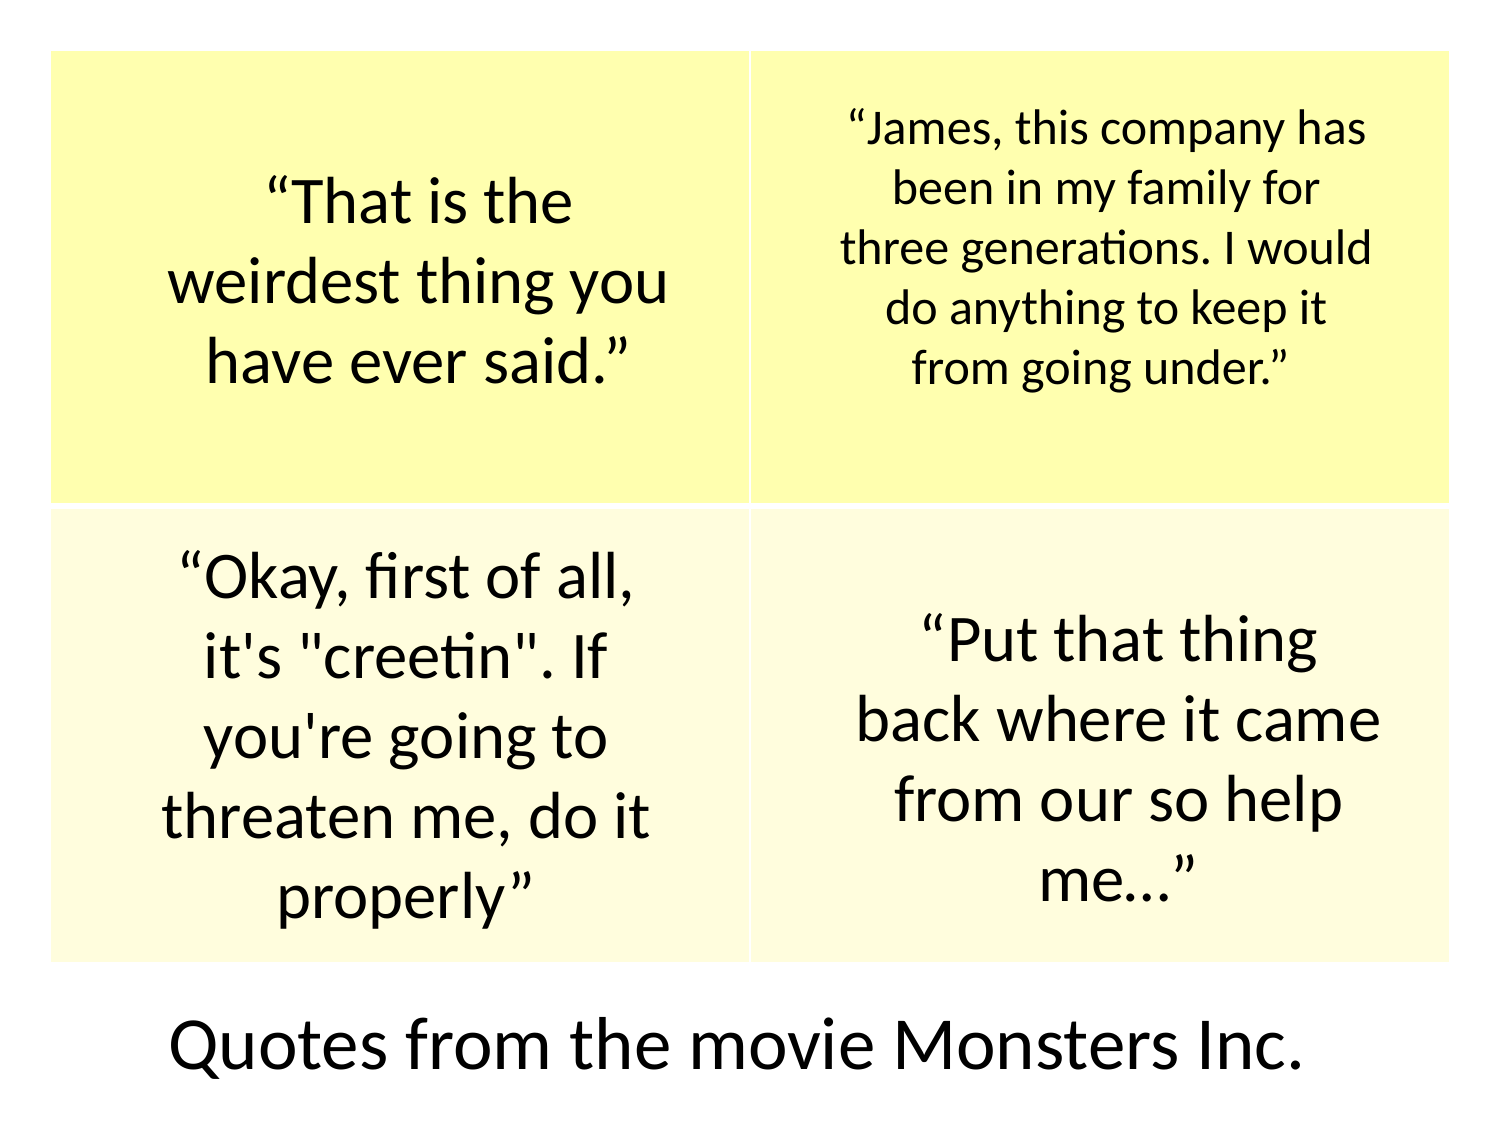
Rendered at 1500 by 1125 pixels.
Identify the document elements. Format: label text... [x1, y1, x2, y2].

table_cell [751, 509, 1449, 962]
text_box “Okay, first of all, it's "creetin". If you're going to threaten me, do it properly” [125, 524, 688, 940]
table_header [751, 51, 1449, 503]
text_box “Put that thing back where it came from our so help me…” [837, 587, 1400, 922]
table_header [51, 51, 749, 503]
table_cell [51, 509, 749, 962]
text_box “That is the weirdest thing you have ever said.” [137, 149, 700, 405]
text_box Quotes from the movie Monsters Inc. [137, 987, 1338, 1093]
text_box “James, this company has been in my family for three generations. I would do anything to keep it from going under.” [825, 87, 1388, 623]
